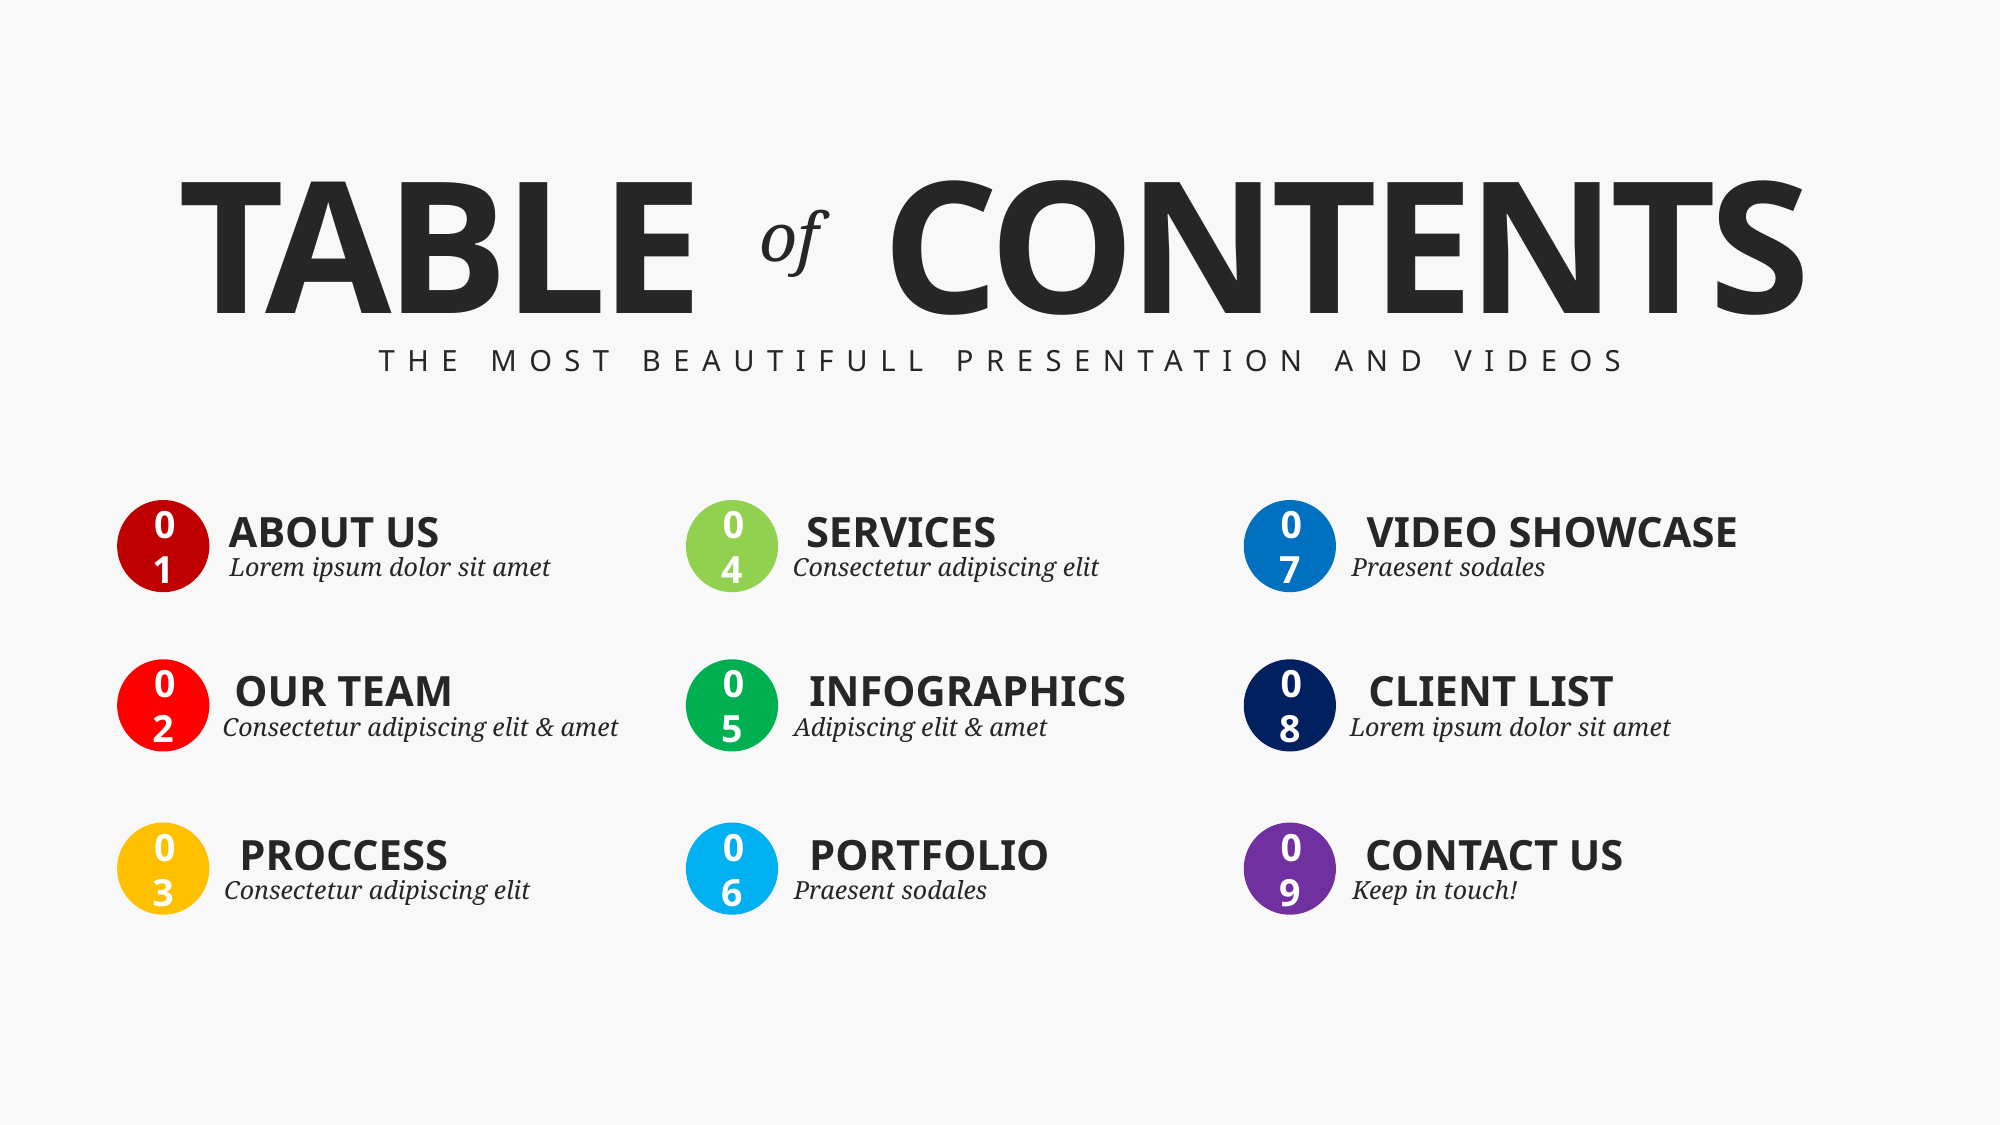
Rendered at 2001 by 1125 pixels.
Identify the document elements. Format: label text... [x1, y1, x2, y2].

text_box OUR TEAM [219, 657, 468, 703]
text_box 02 [116, 658, 211, 753]
text_box 04 [684, 498, 780, 594]
text_box 07 [1242, 498, 1337, 594]
text_box 05 [684, 658, 780, 753]
text_box 03 [116, 821, 211, 916]
text_box Lorem ipsum dolor sit amet [1335, 703, 1687, 749]
text_box VIDEO SHOWCASE [1351, 498, 1754, 564]
text_box 08 [1242, 658, 1337, 753]
text_box Consectetur adipiscing elit [209, 866, 546, 912]
text_box INFOGRAPHICS [794, 657, 1142, 723]
text_box Lorem ipsum dolor sit amet [214, 544, 567, 589]
text_box PROCCESS [224, 821, 464, 866]
text_box [742, 499, 791, 544]
text_box Praesent sodales [779, 866, 1003, 912]
text_box CONTACT US [1350, 821, 1639, 886]
text_box Consectetur adipiscing elit & amet [207, 703, 635, 749]
text_box 06 [684, 821, 780, 916]
text_box SERVICES [791, 498, 1012, 544]
text_box [770, 561, 778, 575]
text_box PORTFOLIO [794, 821, 1065, 886]
text_box Adipiscing elit & amet [778, 703, 1063, 749]
text_box [455, 499, 722, 575]
text_box CONTENTS [867, 123, 1826, 336]
text_box ABOUT US [213, 498, 455, 564]
text_box Keep in touch! [1337, 866, 1533, 912]
text_box Consectetur adipiscing elit [778, 544, 1115, 589]
text_box 09 [1242, 821, 1337, 916]
text_box THE MOST BEAUTIFULL PRESENTATION AND VIDEOS [0, 336, 2000, 384]
text_box of [744, 187, 834, 282]
text_box CLIENT LIST [1353, 657, 1629, 703]
text_box 01 [116, 498, 208, 594]
text_box TABLE [163, 123, 718, 336]
text_box [208, 499, 214, 575]
text_box Praesent sodales [1336, 544, 1561, 589]
